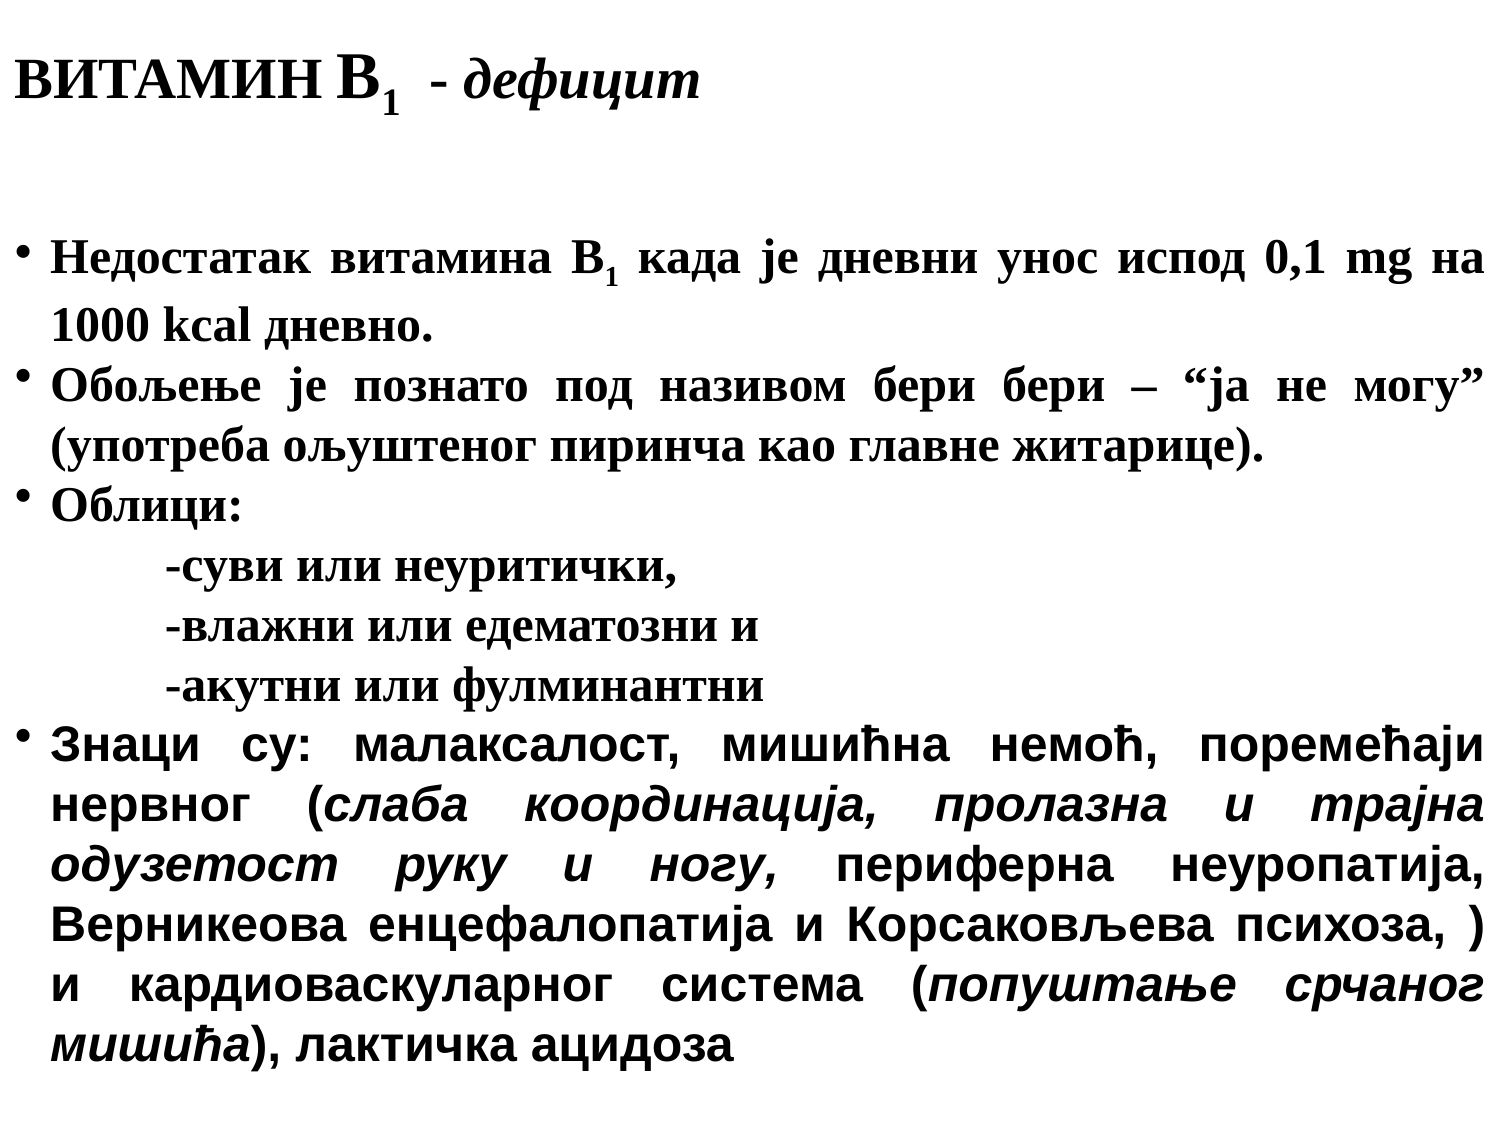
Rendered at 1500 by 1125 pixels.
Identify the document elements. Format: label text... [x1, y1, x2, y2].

text_box ВИТАМИН B1 - дефицит Недостатак витамина B1 када је дневни унос испод 0,1 mg на 1000 kcal дневно. Обољење је познато под називом бери бери – “ја не могу” (употреба ољуштеног пиринча као главне житарице). Облици: -суви или неуритички, -влажни или едематозни и -акутни или фулминантни Знаци су: малаксалост, мишићна немоћ, поремећаји нервног (слаба координација, пролазна и трајна одузетост руку и ногу, периферна неуропатија, Верникеова енцефалопатија и Корсаковљева психоза, ) и кардиоваскуларног система (попуштање срчаног мишића), лактичка ацидоза [0, 24, 1500, 1079]
